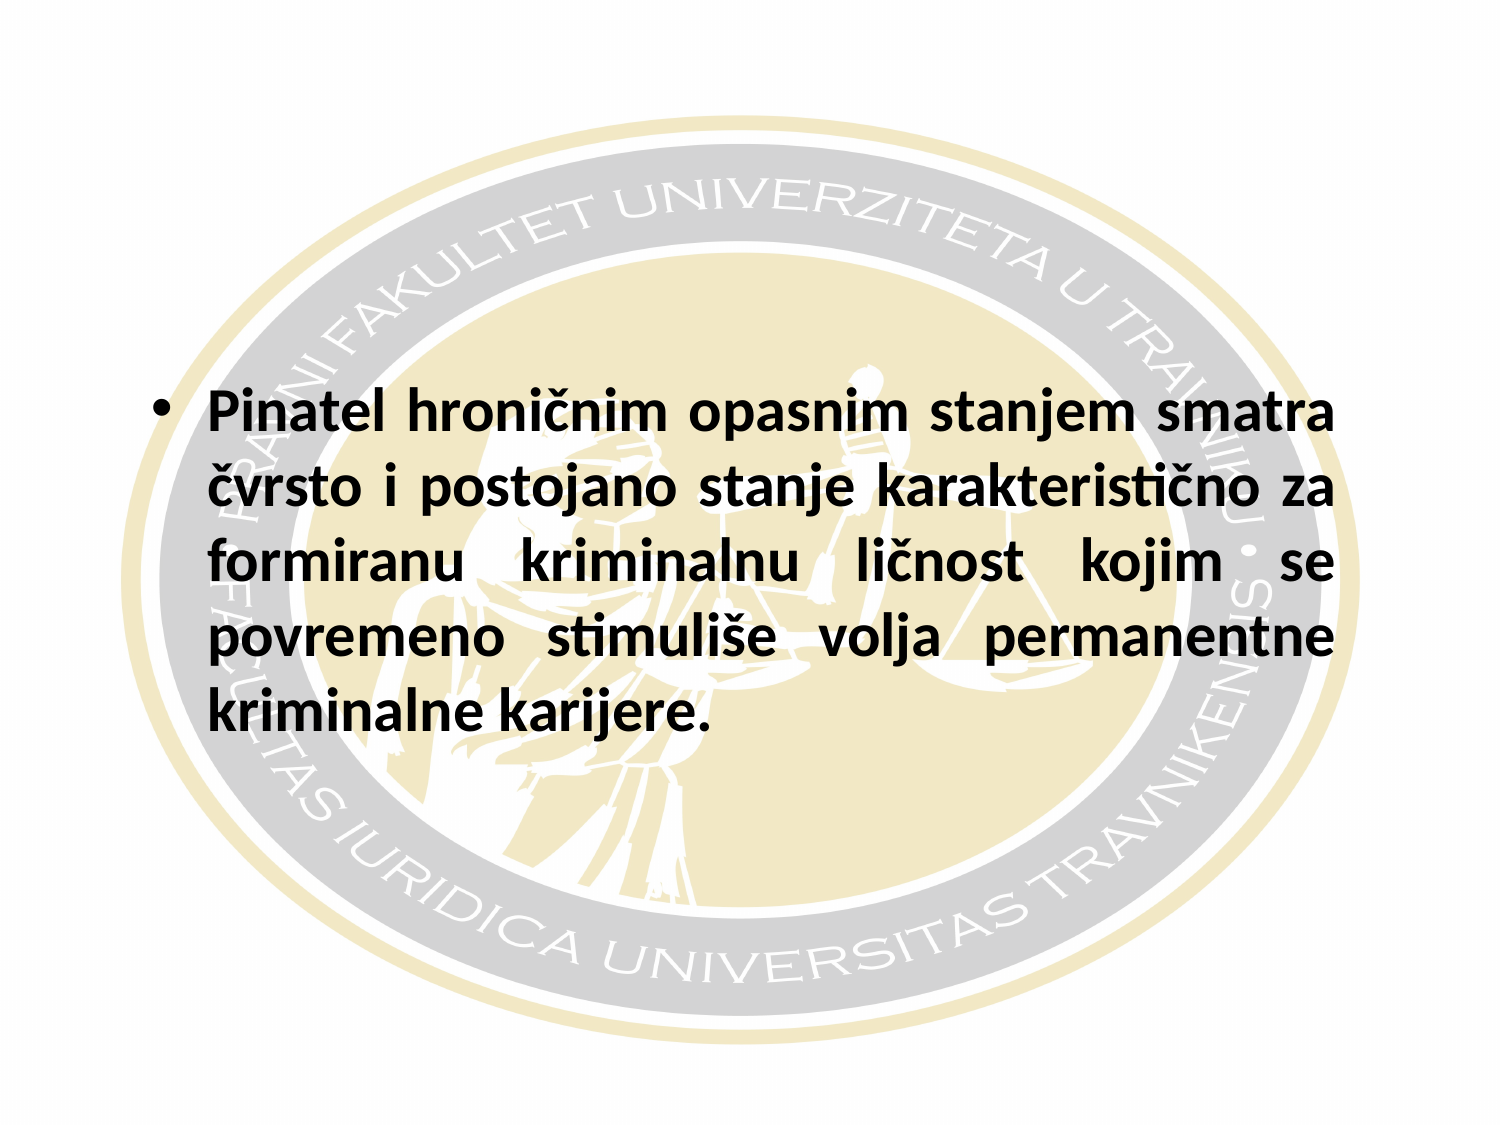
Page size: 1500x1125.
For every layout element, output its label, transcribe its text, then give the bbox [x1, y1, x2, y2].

list Pinatel hroničnim opasnim stanjem smatra čvrsto i postojano stanje karakteristično za formiranu kriminalnu ličnost kojim se povremeno stimuliše volja permanentne kriminalne karijere. [135, 361, 1353, 1005]
